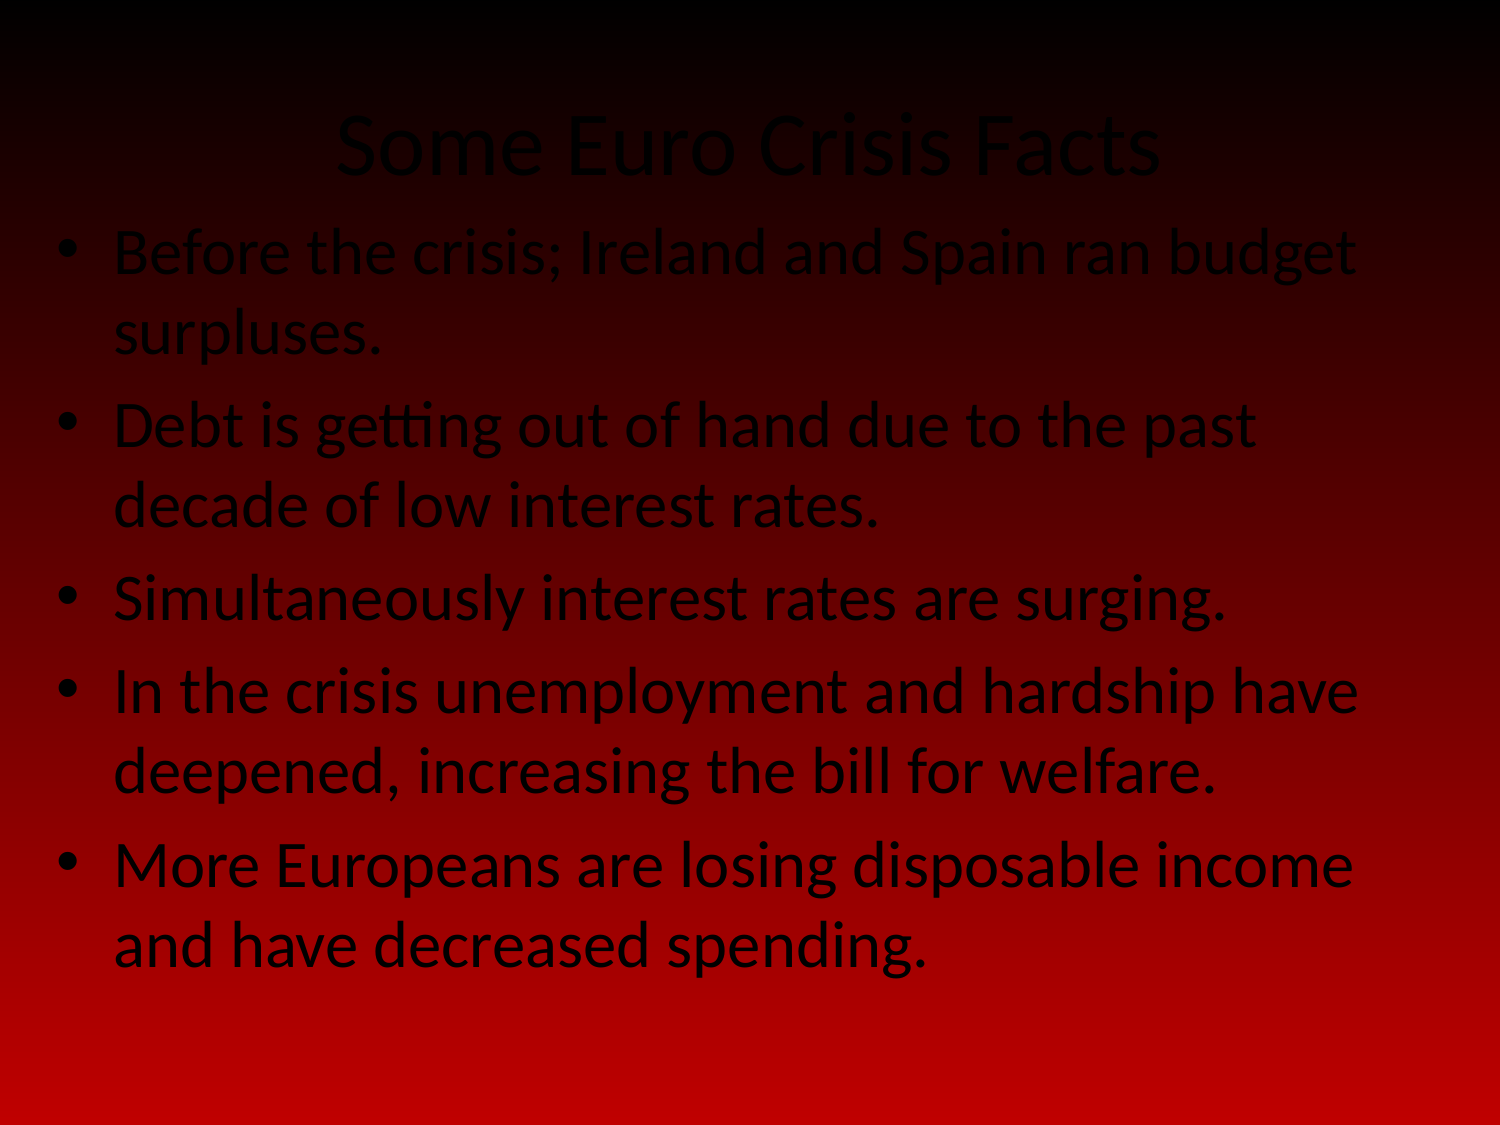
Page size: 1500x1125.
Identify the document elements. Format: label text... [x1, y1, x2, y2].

title Some Euro Crisis Facts [74, 44, 1426, 233]
list Before the crisis; Ireland and Spain ran budget surpluses. Debt is getting out of hand due to the past decade of low interest rates. Simultaneously interest rates are surging. In the crisis unemployment and hardship have deepened, increasing the bill for welfare. More Europeans are losing disposable income and have decreased spending. [41, 199, 1393, 1088]
